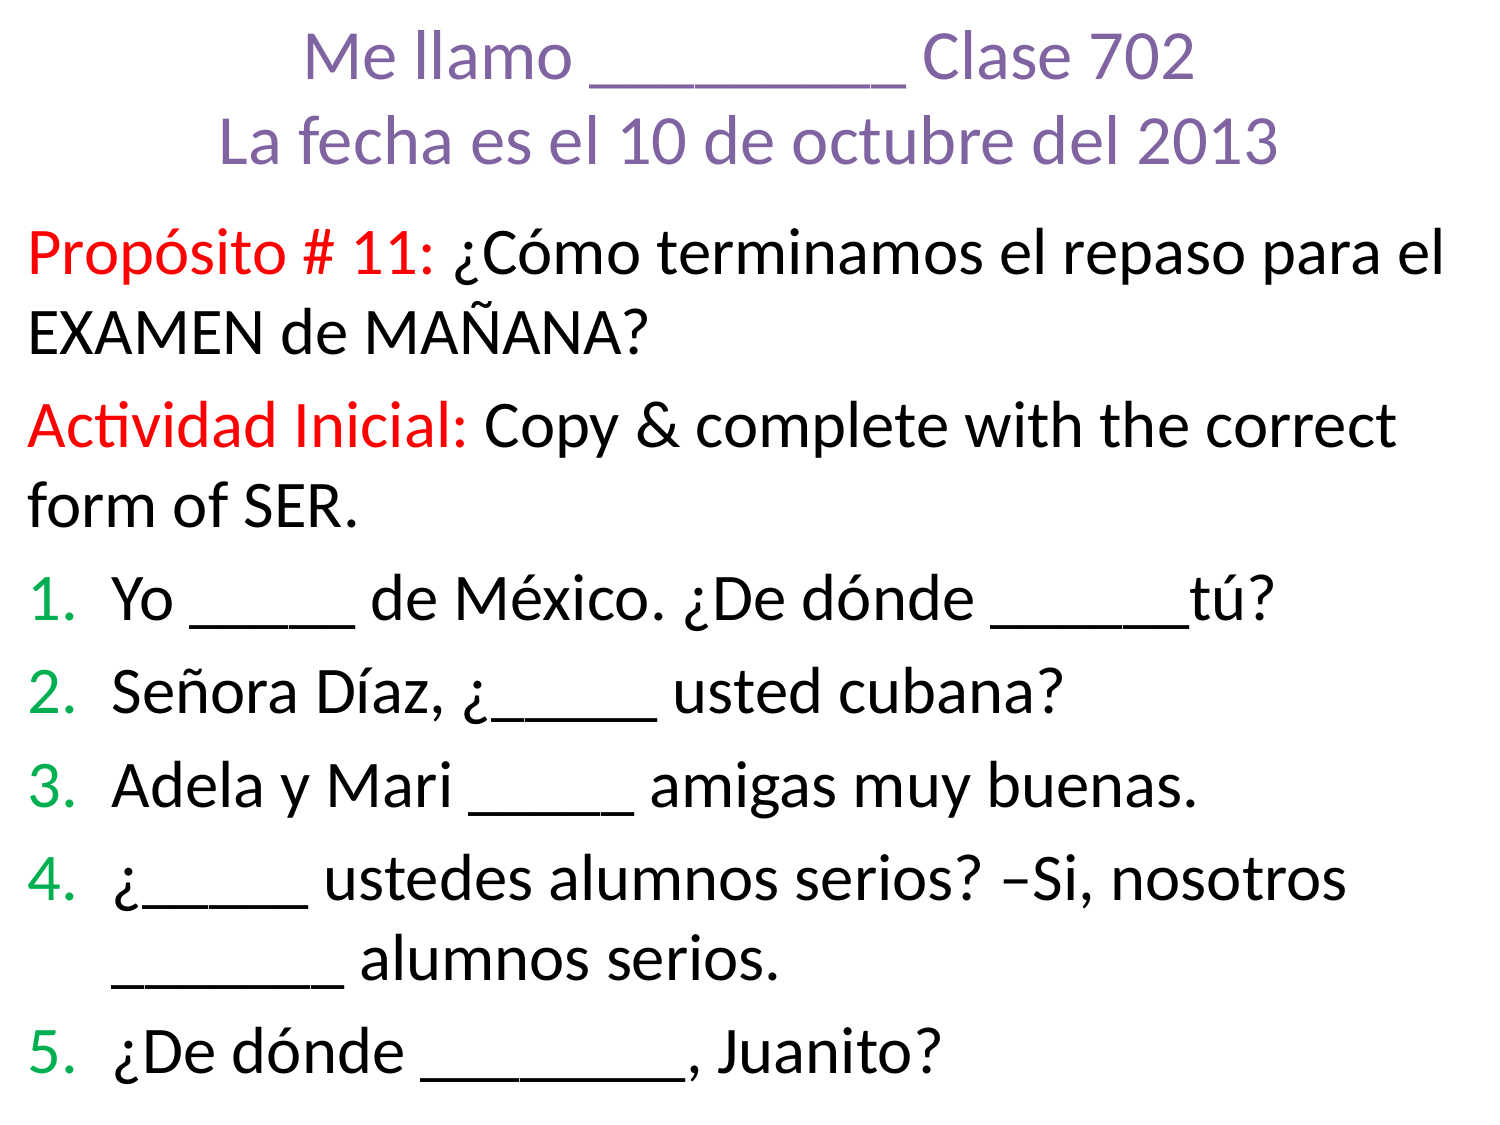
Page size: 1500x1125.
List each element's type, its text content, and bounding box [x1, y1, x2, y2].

title Me llamo _________ Clase 702 La fecha es el 10 de octubre del 2013 [75, 0, 1425, 188]
list Propósito # 11: ¿Cómo terminamos el repaso para el EXAMEN de MAÑANA? Actividad Inicial: Copy & complete with the correct form of SER. Yo _____ de México. ¿De dónde ______tú? Señora Díaz, ¿_____ usted cubana? Adela y Mari _____ amigas muy buenas. ¿_____ ustedes alumnos serios? –Si, nosotros _______ alumnos serios. ¿De dónde ________, Juanito? [12, 200, 1463, 1113]
